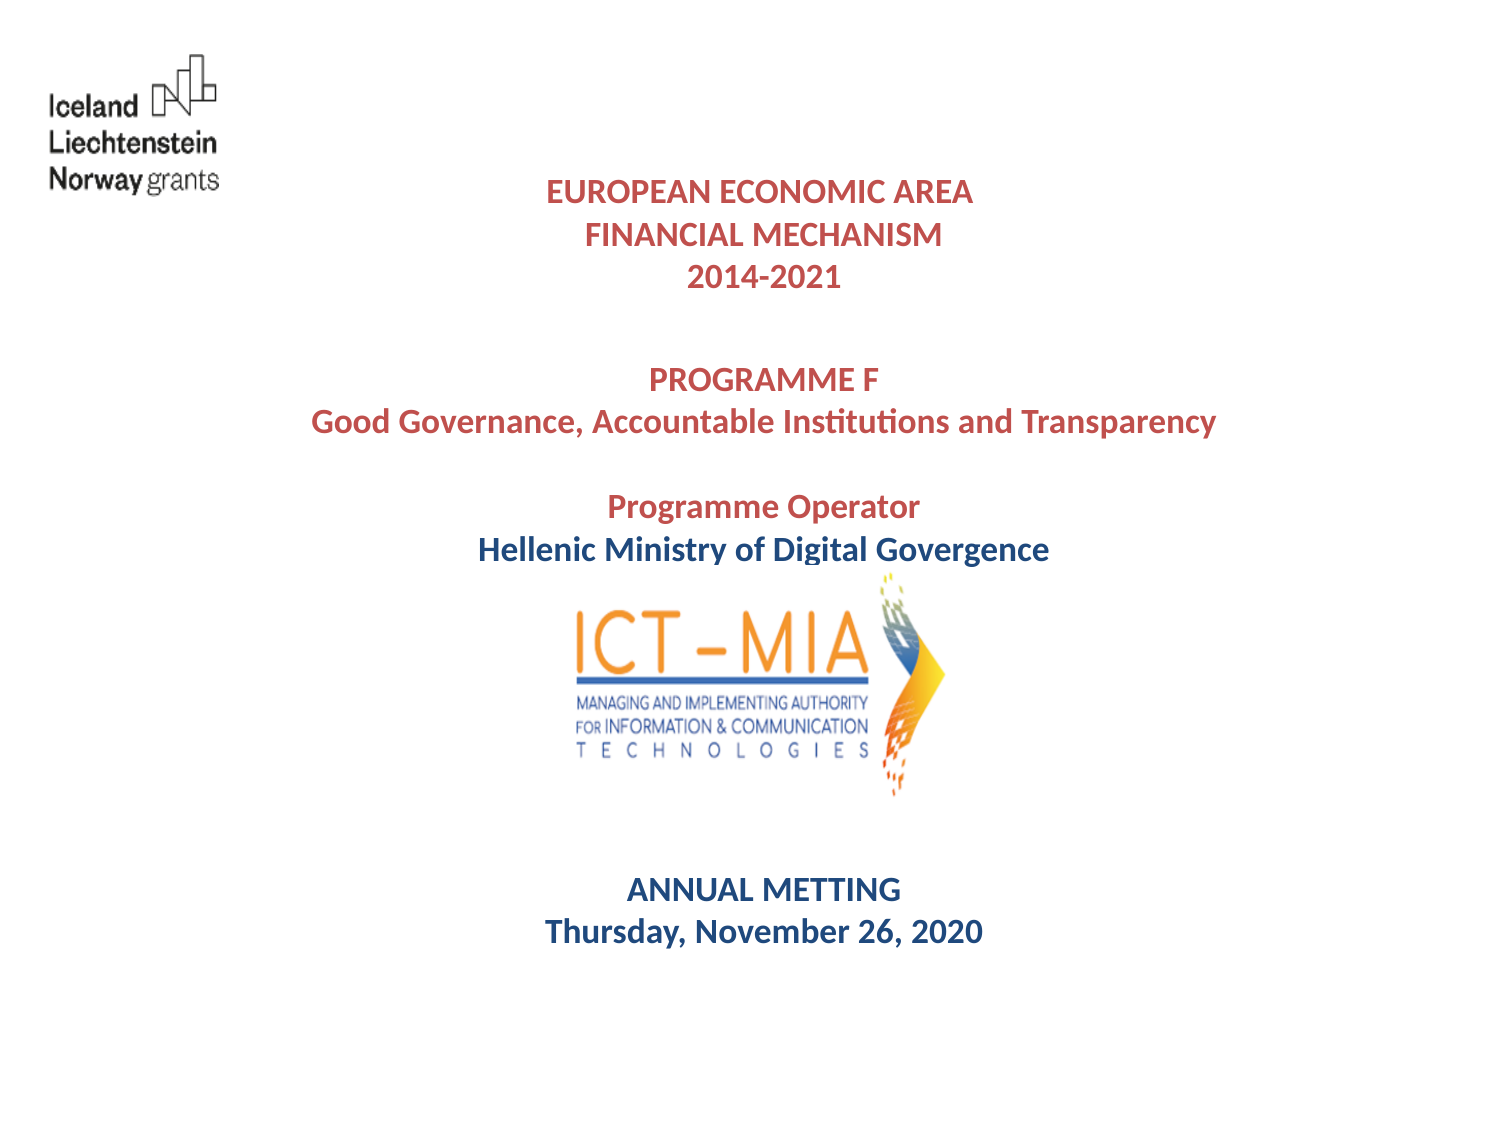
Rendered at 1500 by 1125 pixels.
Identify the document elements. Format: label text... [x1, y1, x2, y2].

picture [572, 564, 956, 802]
text_box EUROPEAN ECONOMIC AREA FINANCIAL MECHANISM 2014-2021 PROGRAMME F Good Governance, Accountable Institutions and Transparency Programme Operator Hellenic Ministry of Digital Govergence ANNUAL METTING Thursday, November 26, 2020 [126, 160, 1402, 959]
picture [48, 54, 219, 197]
